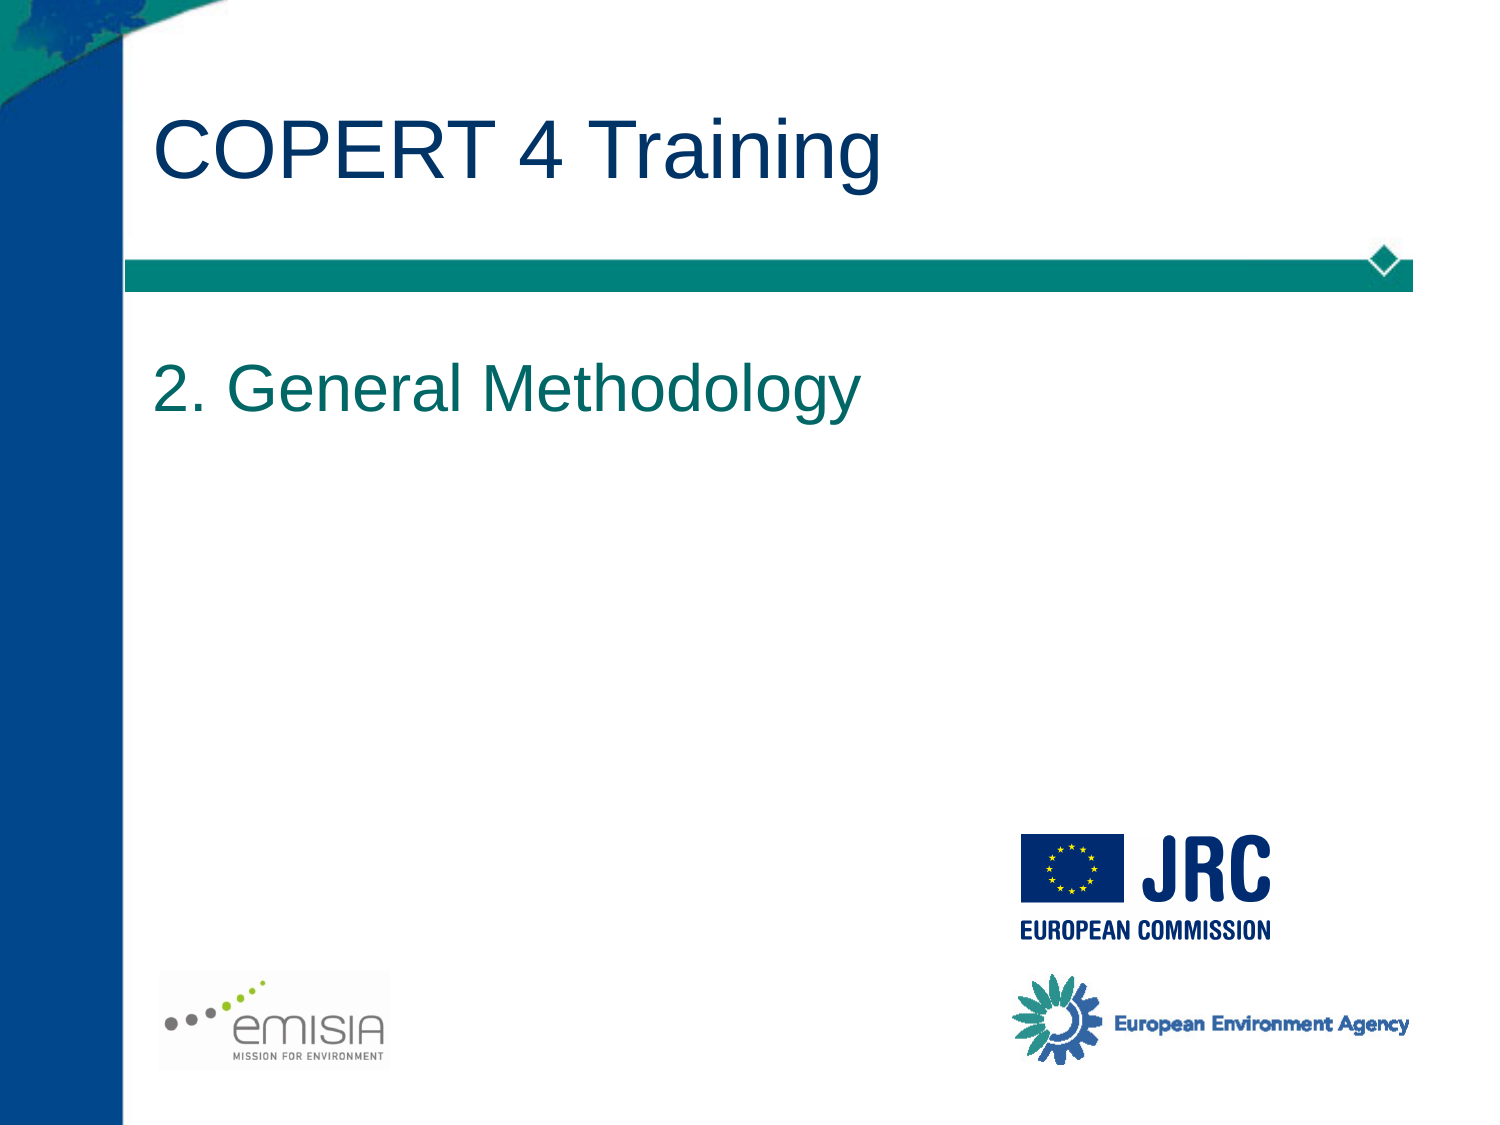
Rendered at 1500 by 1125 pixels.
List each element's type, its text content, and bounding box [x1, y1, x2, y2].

picture [0, 0, 1413, 1125]
subtitle 2. General Methodology [137, 337, 1413, 626]
title COPERT 4 Training [137, 87, 1413, 224]
picture [1021, 833, 1270, 940]
picture [1012, 974, 1409, 1065]
